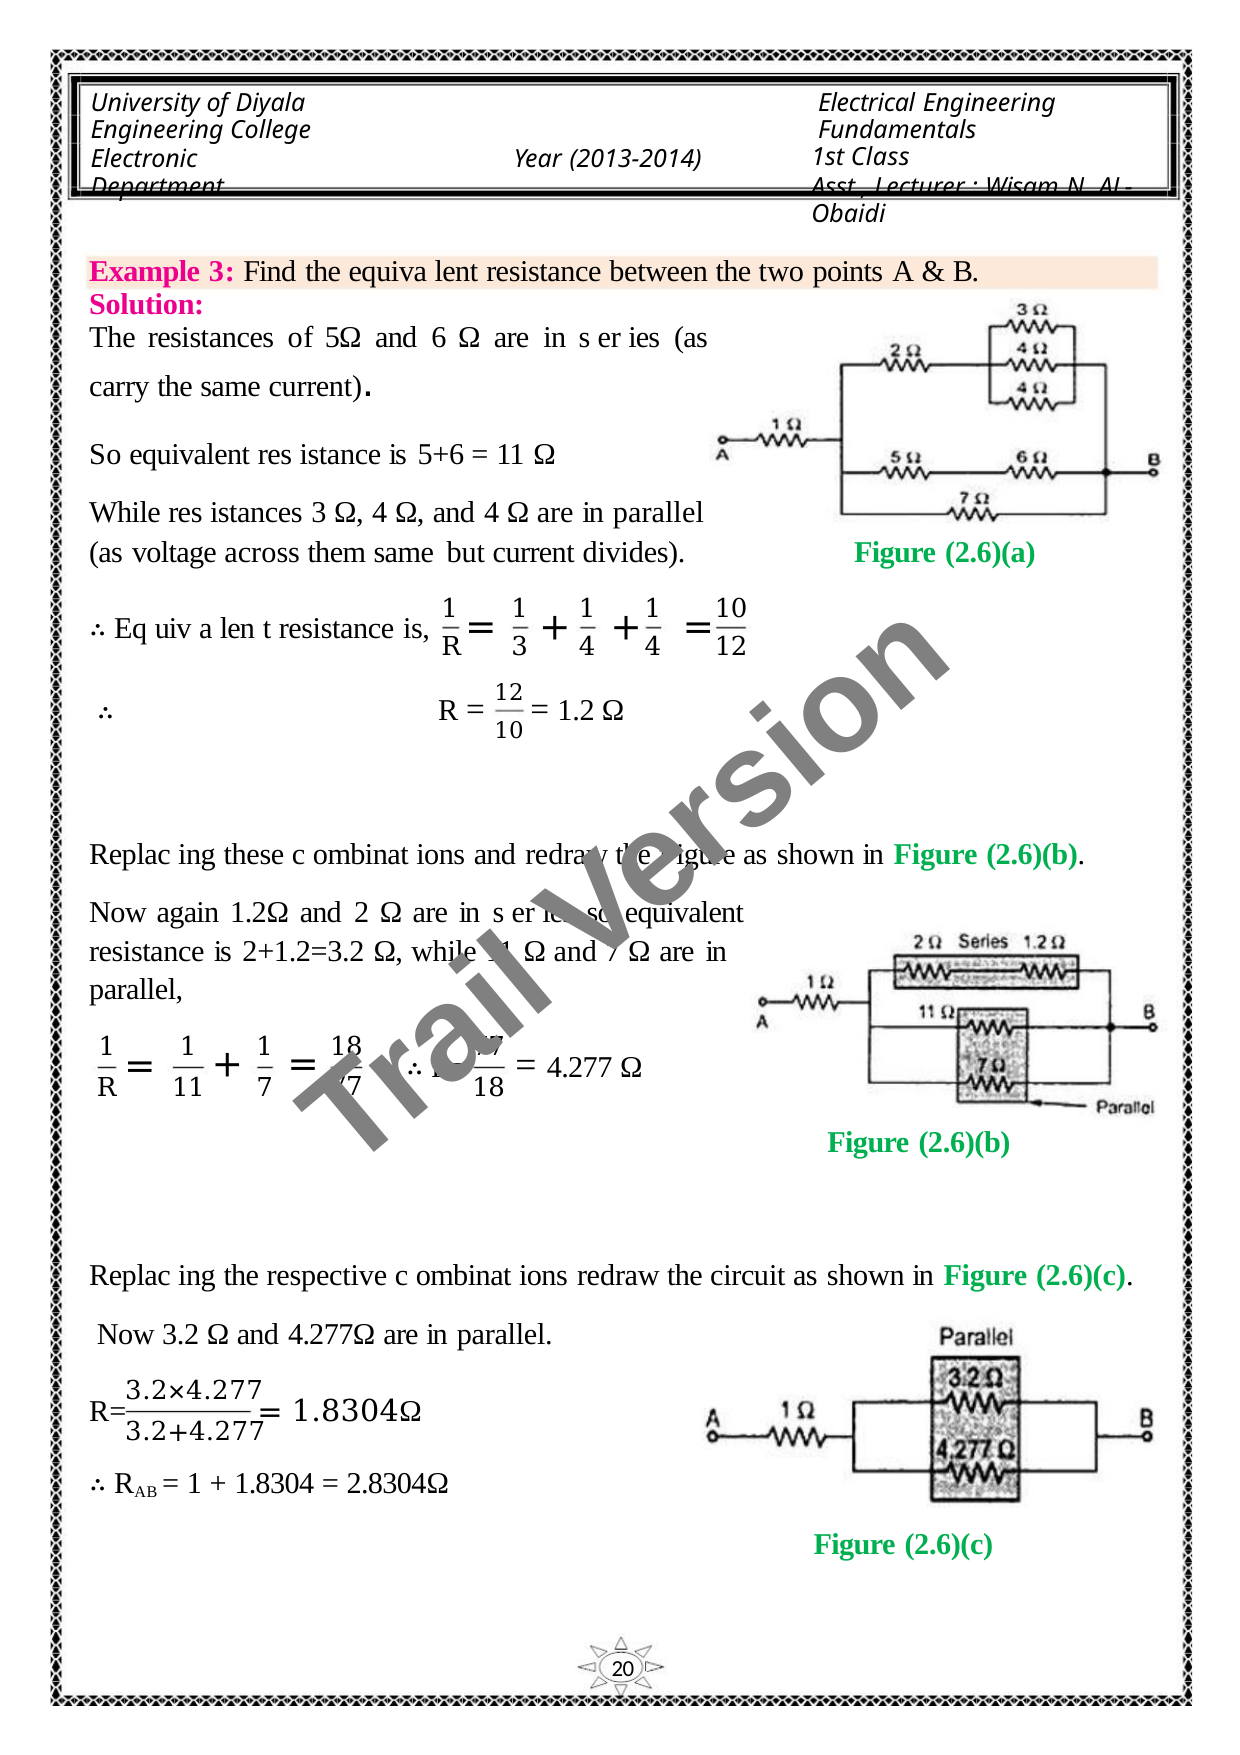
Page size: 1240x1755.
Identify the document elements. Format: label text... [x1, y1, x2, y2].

text_box ∴ [96, 692, 160, 728]
text_box Year (2013-2014) [513, 145, 705, 173]
text_box , ∴ R= = 4.277 Ω [530, 1043, 685, 1086]
text_box R= [89, 1394, 172, 1428]
text_box 1 [98, 1029, 153, 1062]
text_box 1 4 [644, 591, 699, 601]
text_box 18 [492, 1070, 541, 1102]
text_box 12 [494, 677, 555, 691]
text_box Now again 1.2Ω and 2 Ω are in s er ies so equivalent resistance is 2+1.2=3.2 Ω, while 11 Ω and 7 Ω are in parallel, [607, 895, 814, 1006]
text_box Figure (2.6)(b) [827, 1125, 1055, 1159]
text_box 1 4 [578, 646, 633, 661]
text_box R [96, 1070, 153, 1102]
text_box 3.2+4.277 [125, 1414, 286, 1446]
text_box While res istances 3 Ω, 4 Ω, and 4 Ω are in parallel [89, 495, 777, 529]
text_box = [125, 1041, 210, 1086]
text_box 1 [179, 1029, 212, 1062]
text_box R = = 1.2 Ω [438, 691, 670, 728]
text_box Example 3: Find the equiva lent resistance between the two points A & B. Solution: The resistances of 5Ω and 6 Ω are in s er ies (as carry the same current). [89, 254, 1086, 406]
text_box Replac ing these c ombinat ions and redraw the f igure as shown in Figure (2.6)(b). [89, 837, 527, 871]
text_box [50, 49, 1193, 1706]
text_box University of Diyala Engineering College Electronic Department [90, 89, 332, 201]
text_box Replac ing these c ombinat ions and redraw the f igure as shown in Figure (2.6)(b). [768, 837, 1183, 871]
text_box Figure (2.6)(c) [813, 1527, 1038, 1561]
text_box ∴ RAB = 1 + 1.8304 = 2.8304Ω [89, 1466, 504, 1502]
text_box = + + = [466, 601, 753, 646]
text_box Replac ing the respective c ombinat ions redraw the circuit as shown in Figure (2.6)(c). [89, 1258, 1240, 1292]
text_box 10 [494, 715, 555, 743]
text_box 1 3 [511, 646, 566, 661]
text_box 11 [172, 1070, 241, 1102]
text_box So equivalent res istance is 5+6 = 11 Ω [89, 437, 610, 471]
text_box Figure (2.6)(a) [854, 535, 1080, 569]
text_box 1 + = 7 [212, 1029, 298, 1102]
text_box 1 4 [578, 591, 633, 601]
text_box Now again 1.2Ω and 2 Ω are in s er ies so equivalent resistance is 2+1.2=3.2 Ω, while 11 Ω and 7 Ω are in parallel, [89, 895, 457, 1006]
text_box Electrical Engineering Fundamentals 1st Class Asst., Lecturer : Wisam N. AL-Obaidi [811, 89, 1204, 228]
text_box ∴ Eq uiv a len t resistance is, [89, 609, 443, 645]
text_box = 1.8304Ω [258, 1392, 443, 1428]
text_box Trail Version [246, 543, 993, 1211]
text_box 3.2×4.277 [125, 1373, 286, 1406]
text_box 1 R [441, 591, 497, 661]
text_box 10 12 [714, 591, 784, 661]
text_box (as voltage across them same but current divides). [89, 535, 766, 569]
text_box 1 3 [511, 591, 566, 601]
text_box 1 4 [644, 646, 699, 661]
text_box Now 3.2 Ω and 4.277Ω are in parallel. [96, 1317, 611, 1351]
text_box 20 [611, 1652, 670, 1681]
